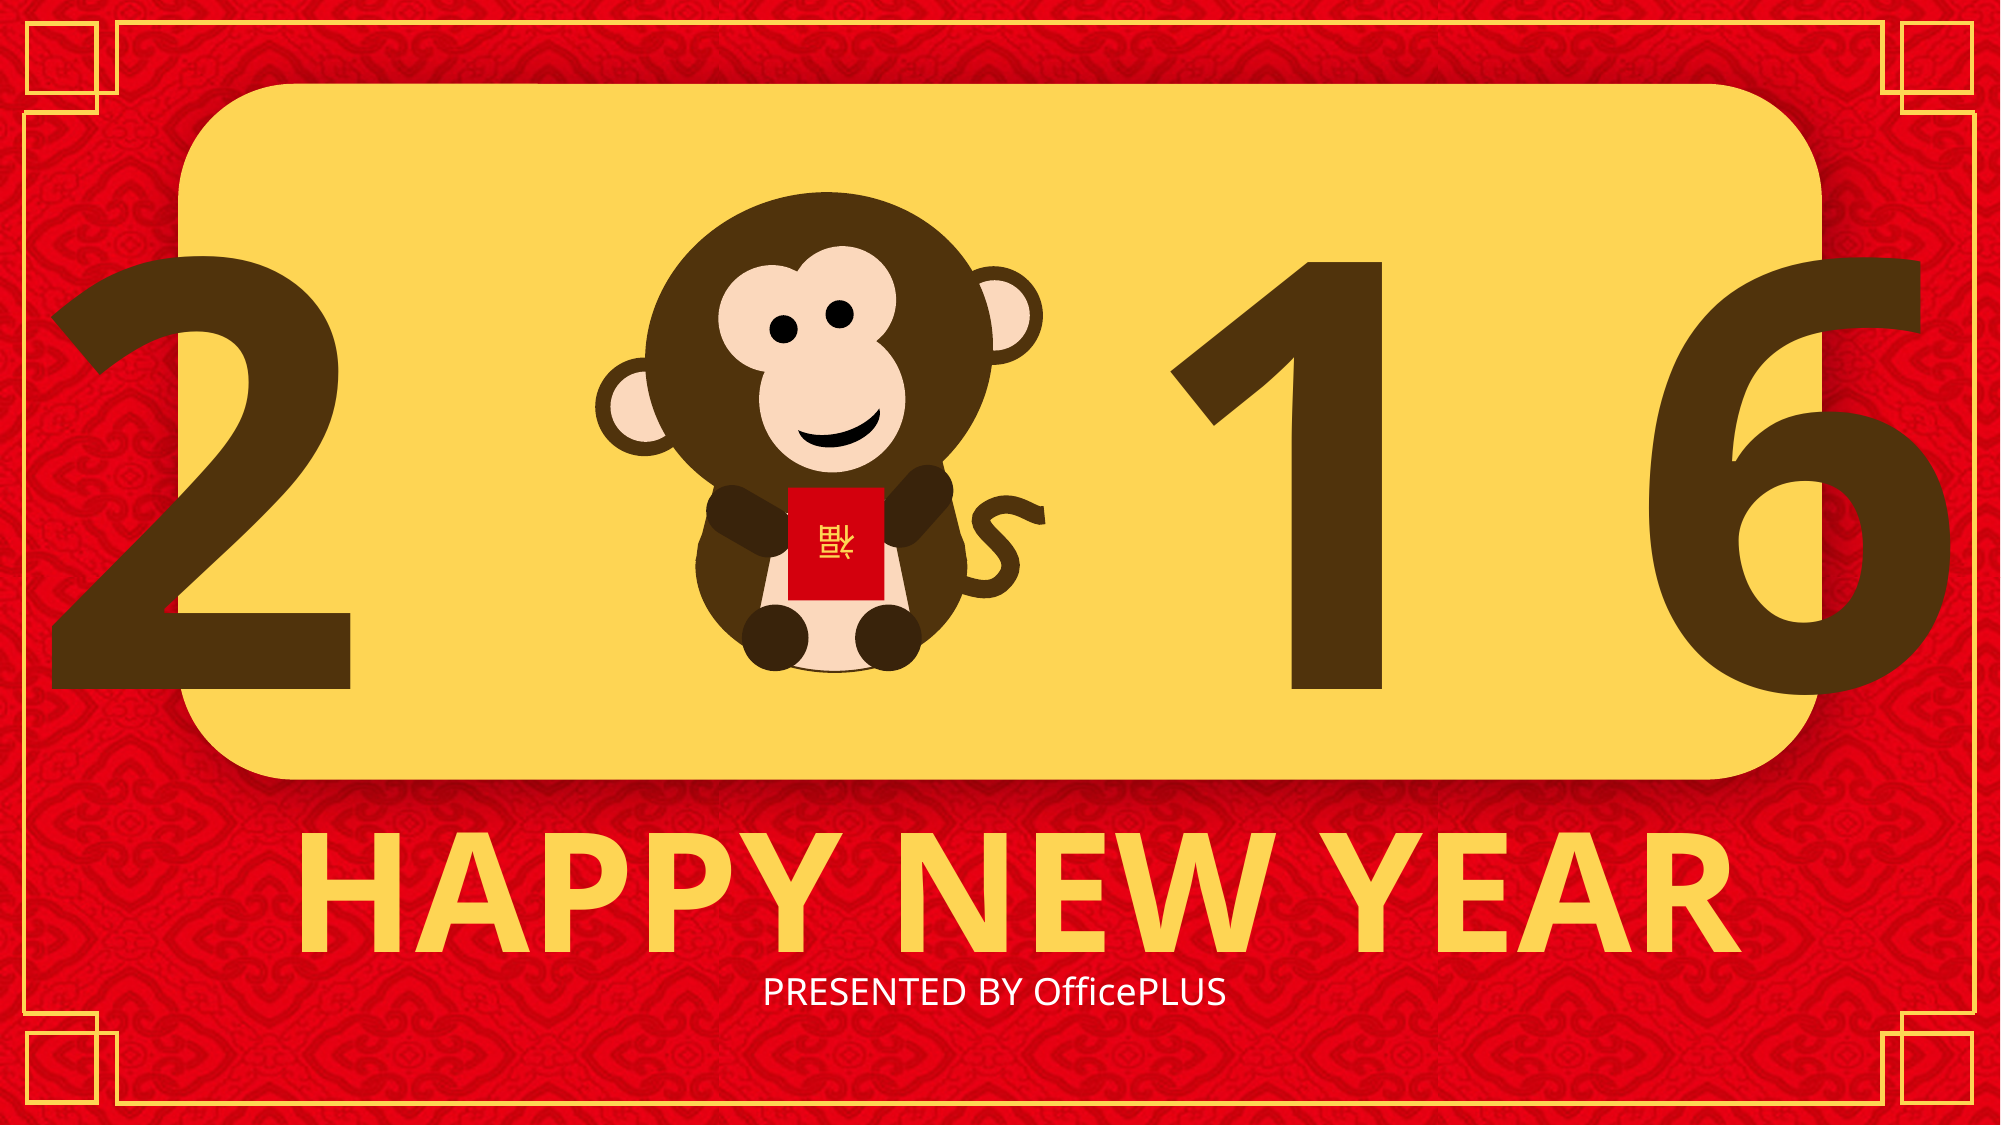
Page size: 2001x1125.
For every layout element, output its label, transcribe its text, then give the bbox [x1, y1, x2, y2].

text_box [22, 20, 1975, 1107]
text_box 2 1 6 [13, 83, 22, 817]
text_box 2 1 6 [1975, 83, 1986, 817]
picture [0, 0, 2001, 1125]
